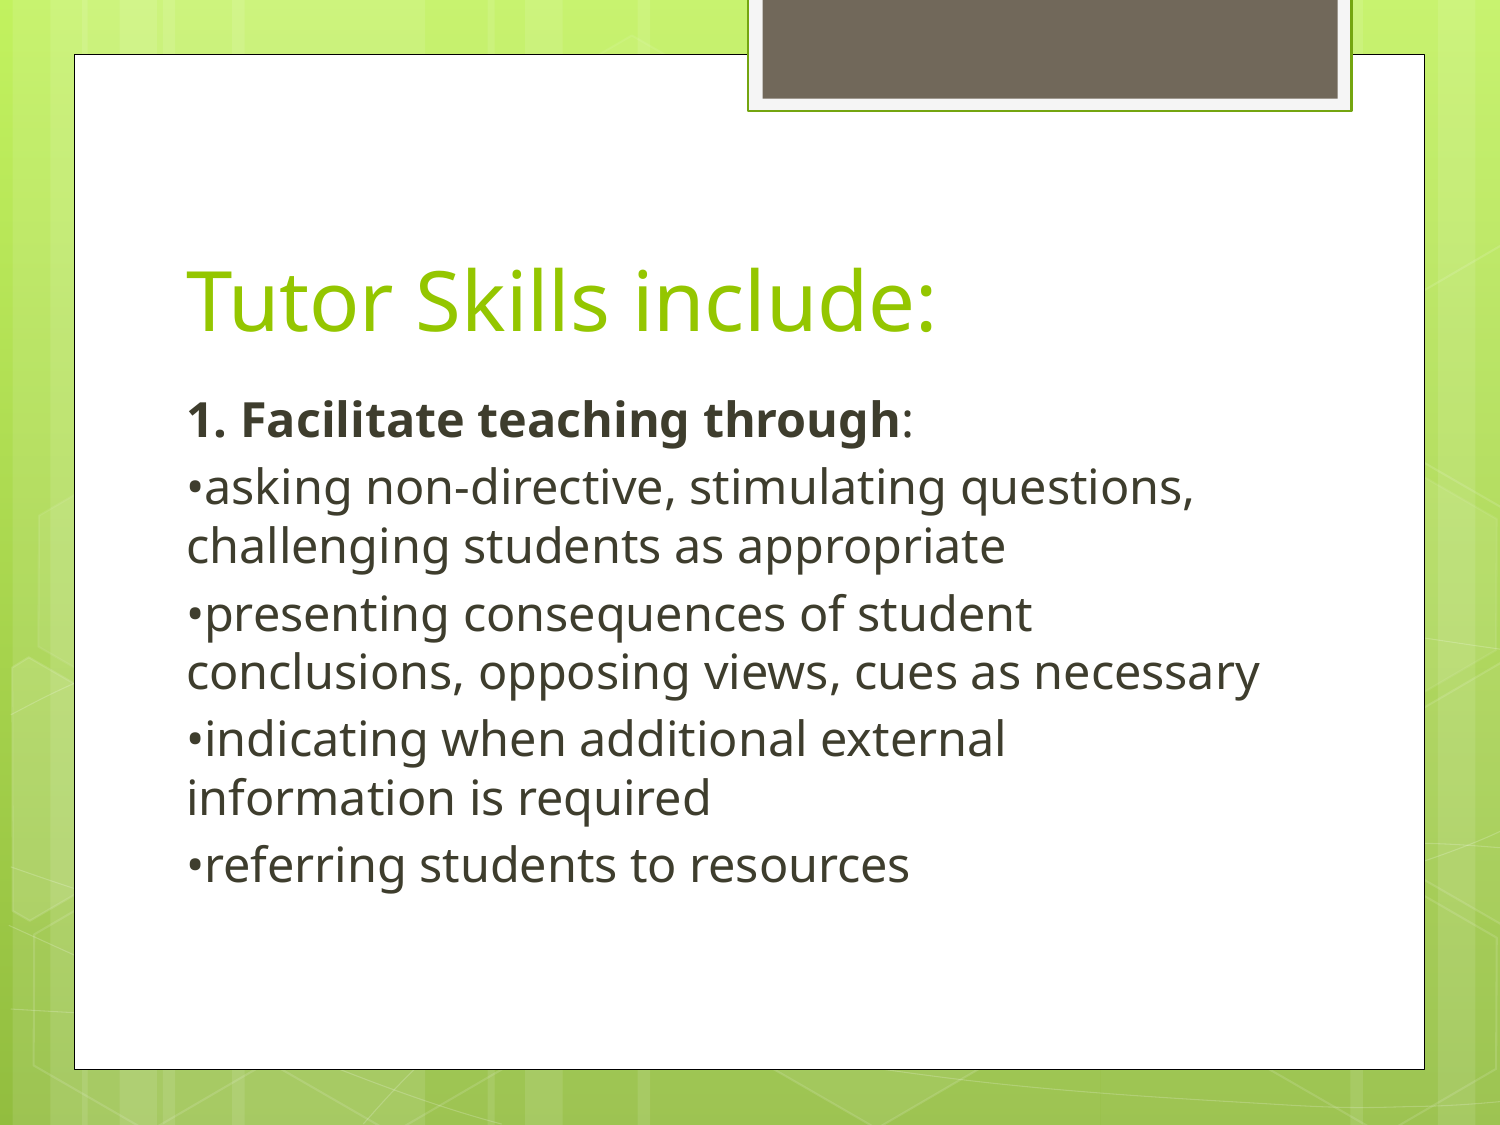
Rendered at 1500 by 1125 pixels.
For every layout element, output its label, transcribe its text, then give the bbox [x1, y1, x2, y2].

list 1. Facilitate teaching through: •asking non-directive, stimulating questions, challenging students as appropriate •presenting consequences of student conclusions, opposing views, cues as necessary •indicating when additional external information is required •referring students to resources [171, 381, 1283, 957]
title Tutor Skills include: [171, 168, 1324, 357]
